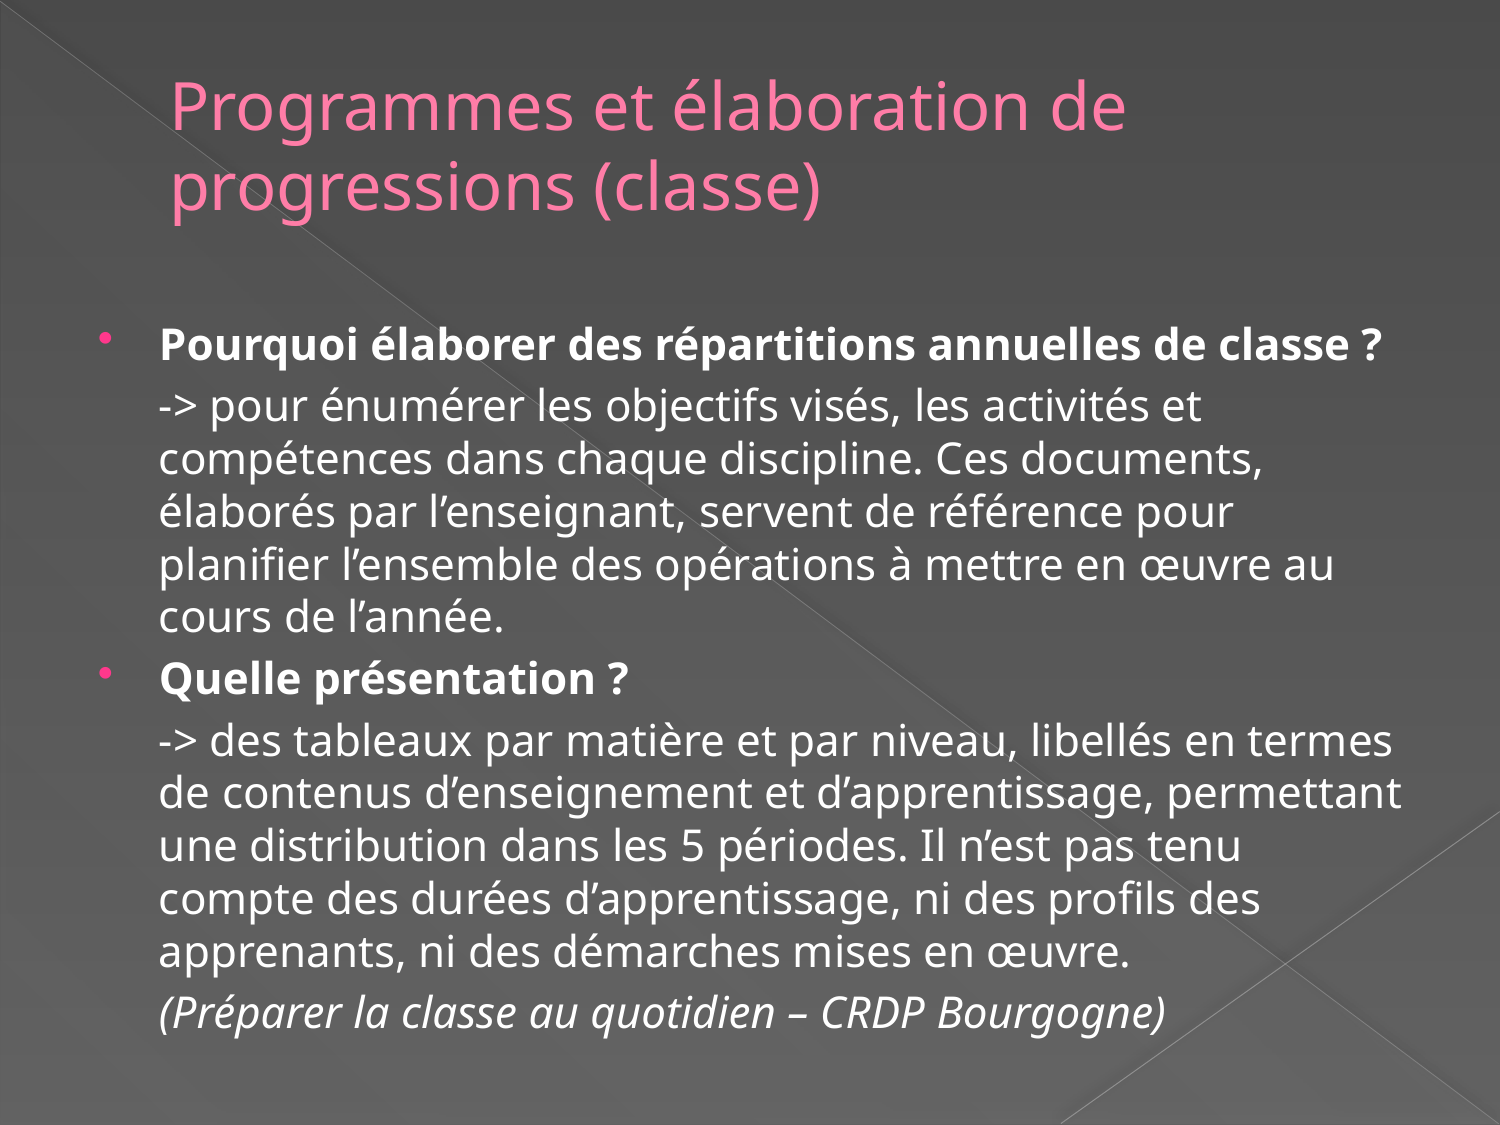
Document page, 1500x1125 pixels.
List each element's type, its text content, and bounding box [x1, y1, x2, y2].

list Pourquoi élaborer des répartitions annuelles de classe ? -> pour énumérer les objectifs visés, les activités et compétences dans chaque discipline. Ces documents, élaborés par l’enseignant, servent de référence pour planifier l’ensemble des opérations à mettre en œuvre au cours de l’année. Quelle présentation ? -> des tableaux par matière et par niveau, libellés en termes de contenus d’enseignement et d’apprentissage, permettant une distribution dans les 5 périodes. Il n’est pas tenu compte des durées d’apprentissage, ni des profils des apprenants, ni des démarches mises en œuvre. (Préparer la classe au quotidien – CRDP Bourgogne) [75, 308, 1425, 1059]
title Programmes et élaboration de progressions (classe) [75, 43, 1425, 244]
